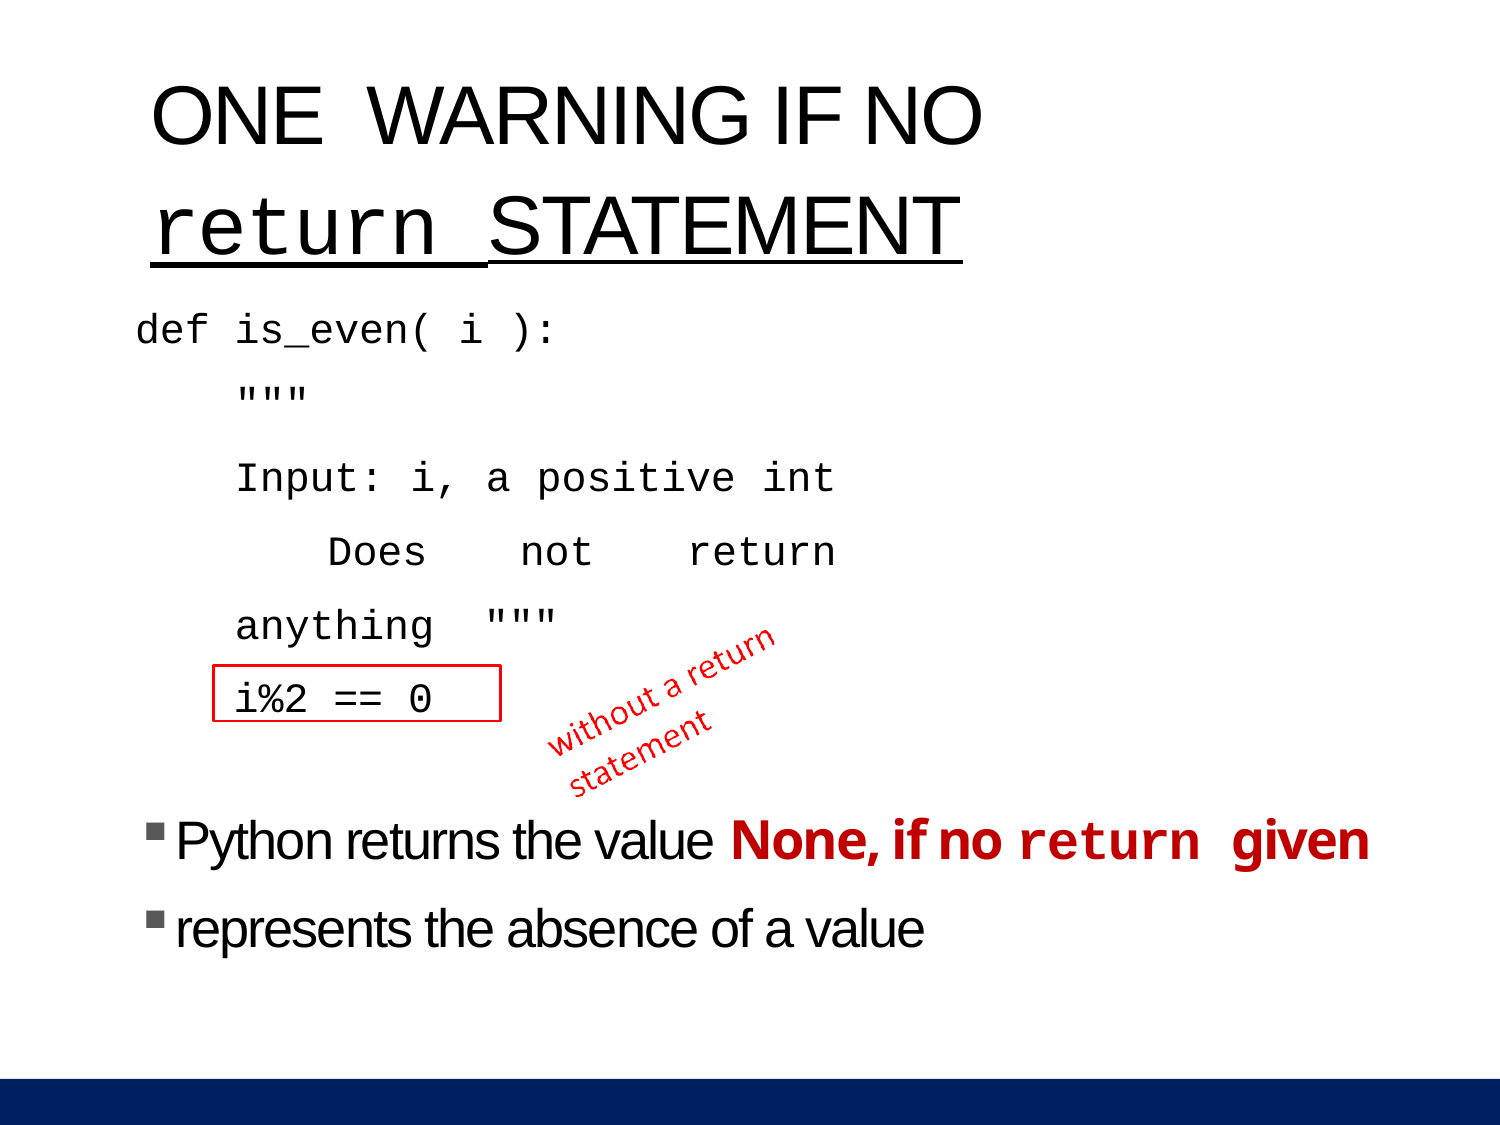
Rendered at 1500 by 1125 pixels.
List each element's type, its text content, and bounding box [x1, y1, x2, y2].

text_box Python returns the value None, if no return given represents the absence of a value [132, 780, 1438, 959]
title ONE WARNING IF NO return STATEMENT [124, 47, 1376, 383]
text_box def is_even( i ): """ Input: i, a positive int Does not return anything """ [132, 275, 838, 648]
text_box i%2 == 0 [213, 665, 501, 722]
text_box [547, 630, 775, 797]
